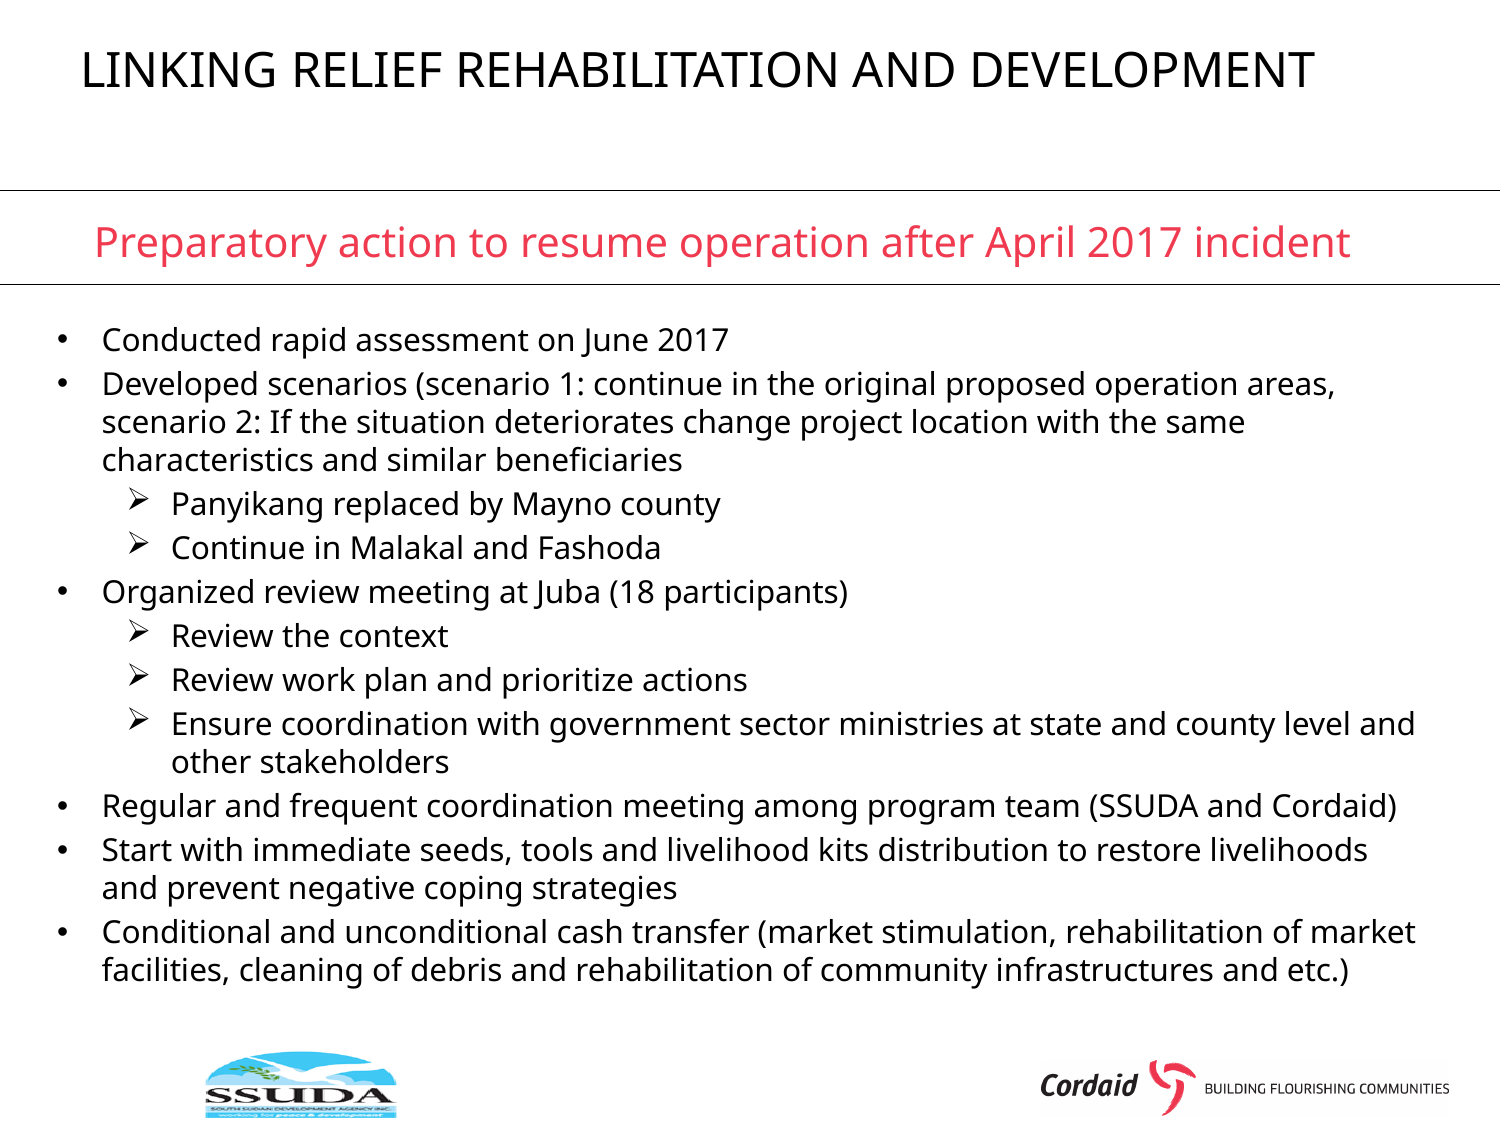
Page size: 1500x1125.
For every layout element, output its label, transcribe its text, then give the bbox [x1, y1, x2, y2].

picture [1041, 1060, 1449, 1116]
title Linking Relief Rehabilitation and Development [64, 30, 1424, 134]
picture [194, 1047, 409, 1122]
list Preparatory action to resume operation after April 2017 incident [78, 208, 1439, 291]
list Conducted rapid assessment on June 2017 Developed scenarios (scenario 1: continue in the original proposed operation areas, scenario 2: If the situation deteriorates change project location with the same characteristics and similar beneficiaries Panyikang replaced by Mayno county Continue in Malakal and Fashoda Organized review meeting at Juba (18 participants) Review the context Review work plan and prioritize actions Ensure coordination with government sector ministries at state and county level and other stakeholders Regular and frequent coordination meeting among program team (SSUDA and Cordaid) Start with immediate seeds, tools and livelihood kits distribution to restore livelihoods and prevent negative coping strategies Conditional and unconditional cash transfer (market stimulation, rehabilitation of market facilities, cleaning of debris and rehabilitation of community infrastructures and etc.) [42, 312, 1436, 1048]
